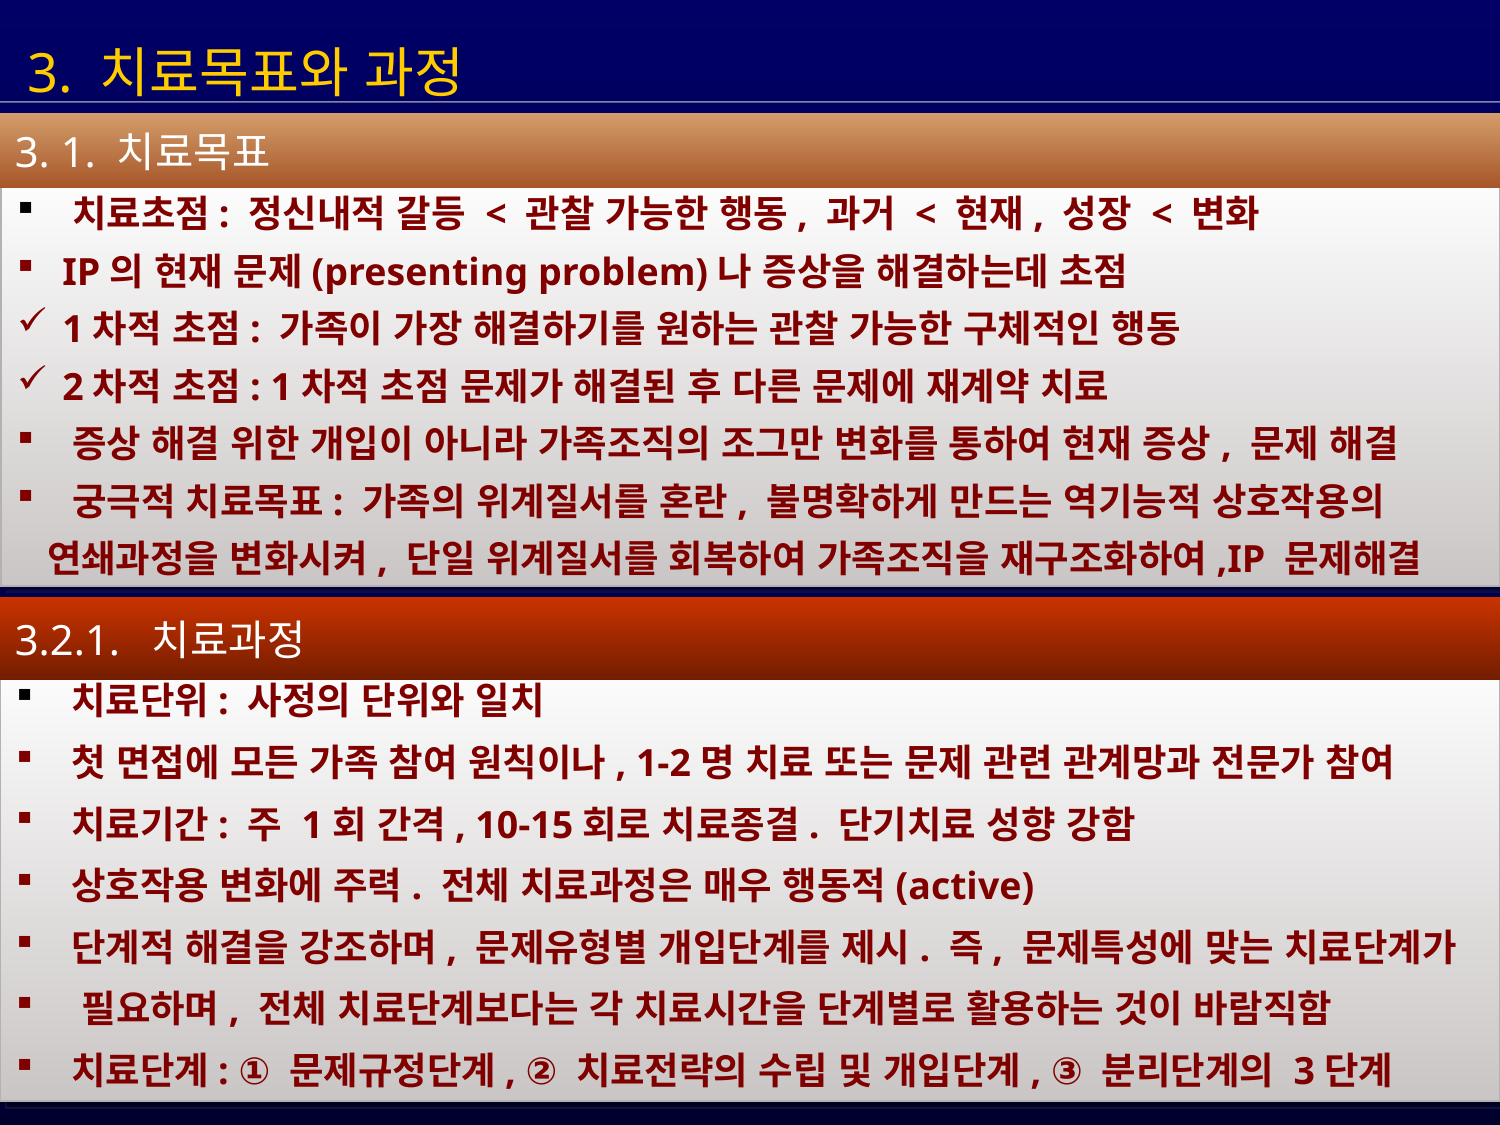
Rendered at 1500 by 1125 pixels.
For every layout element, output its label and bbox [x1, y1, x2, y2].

text_box [0, 30, 1500, 1102]
